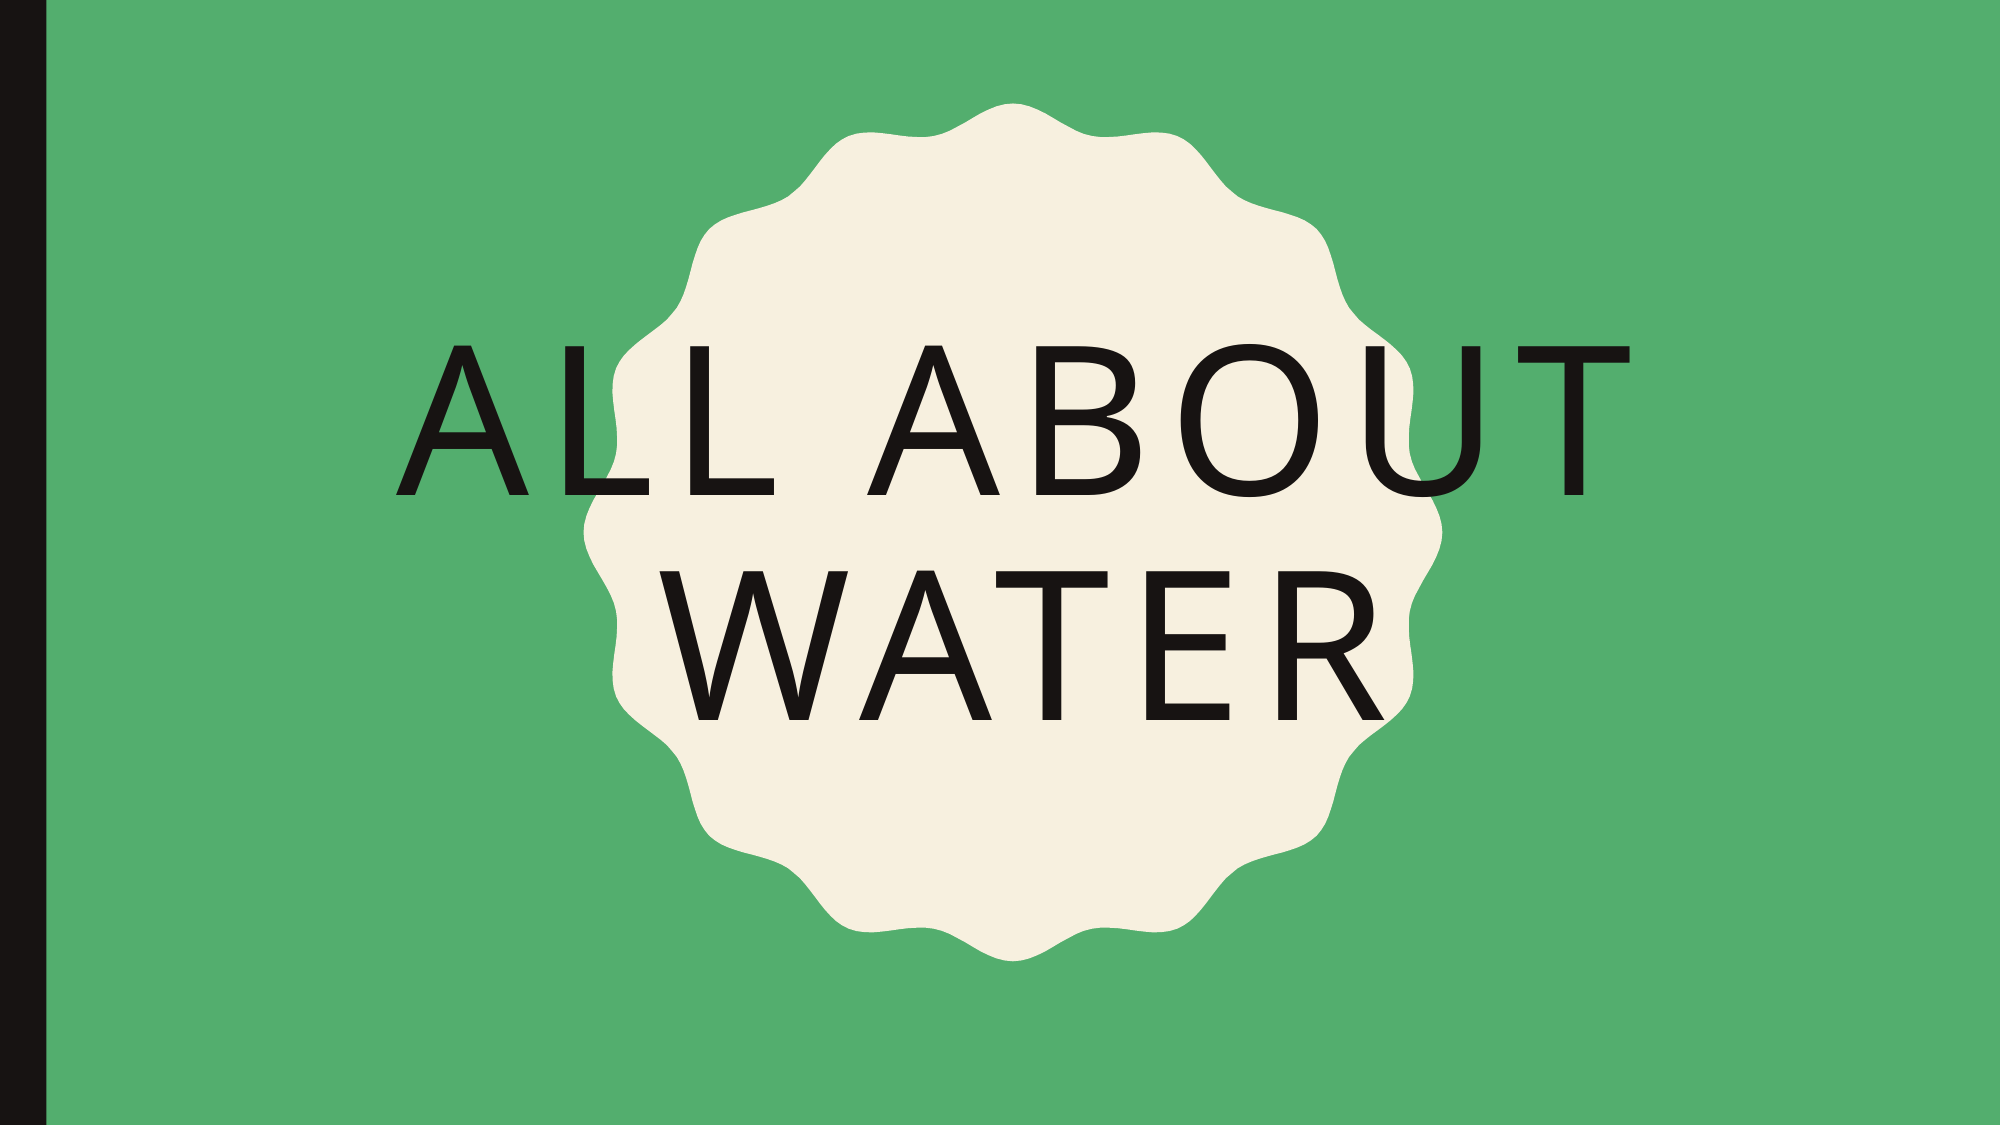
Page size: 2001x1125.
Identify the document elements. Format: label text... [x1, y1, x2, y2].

title All about water [176, 180, 1870, 902]
